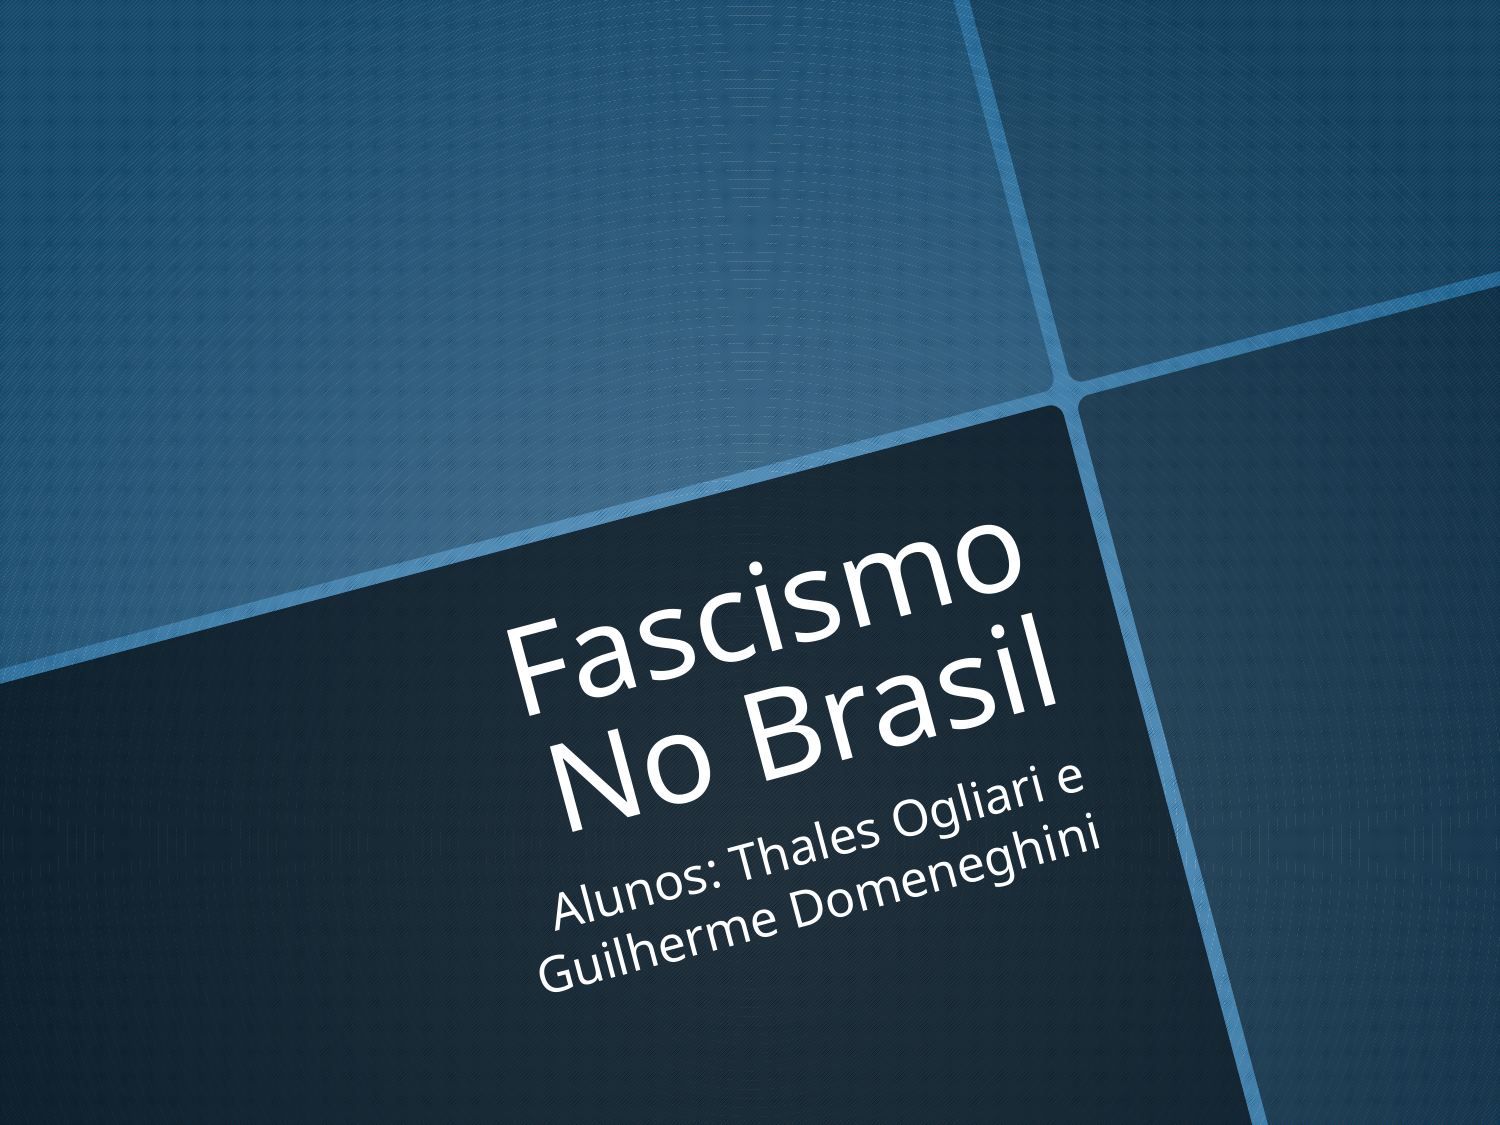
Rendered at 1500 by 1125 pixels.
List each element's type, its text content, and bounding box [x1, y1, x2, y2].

subtitle Alunos: Thales Ogliari e Guilherme Domeneghini [350, 728, 1136, 1106]
title Fascismo No Brasil [72, 473, 1089, 982]
